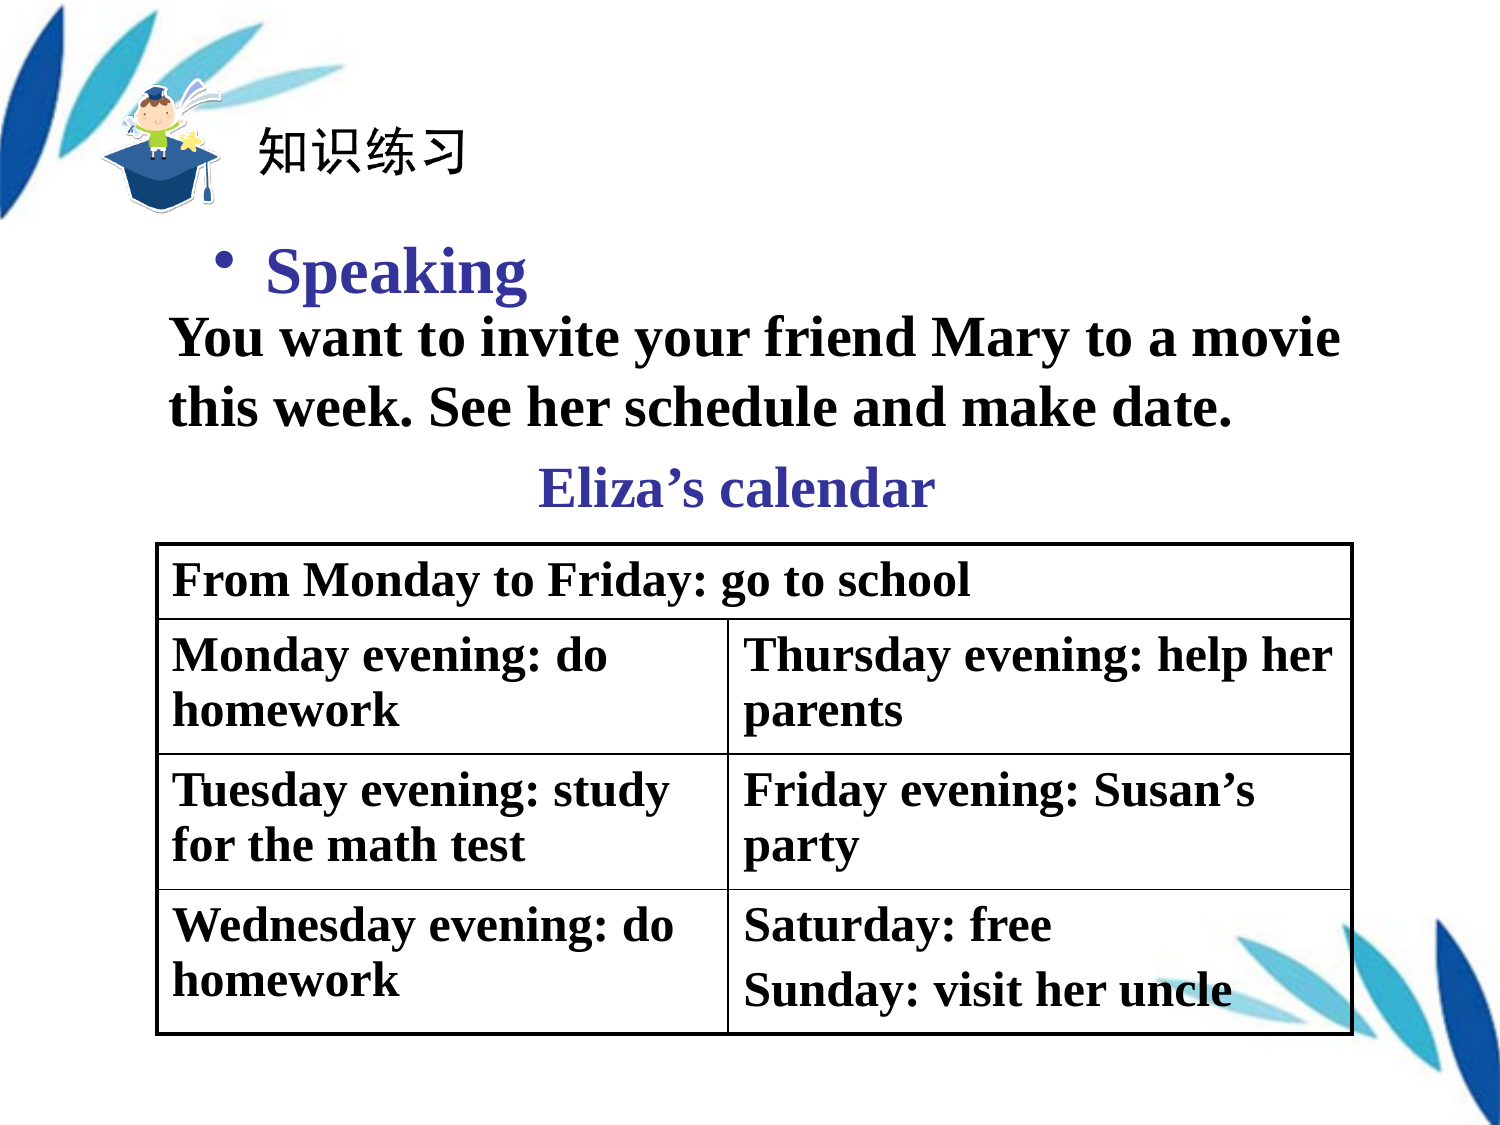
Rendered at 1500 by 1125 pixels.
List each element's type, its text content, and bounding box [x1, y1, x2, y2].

table_cell Friday evening: Susan’s party [729, 755, 1350, 889]
picture [0, 0, 1500, 1125]
table_cell Monday evening: do homework [159, 620, 727, 753]
table_cell Saturday: free Sunday: visit her uncle [729, 890, 1350, 1032]
table_cell Tuesday evening: study for the math test [159, 755, 727, 889]
text_box You want to invite your friend Mary to a movie this week. See her schedule and make date. [153, 290, 1412, 469]
table_cell Thursday evening: help her parents [729, 620, 1350, 753]
table_header From Monday to Friday: go to school [159, 546, 1350, 618]
table_cell Wednesday evening: do homework [159, 890, 727, 1032]
text_box Eliza’s calendar [524, 441, 952, 527]
text_box Speaking [198, 219, 544, 290]
